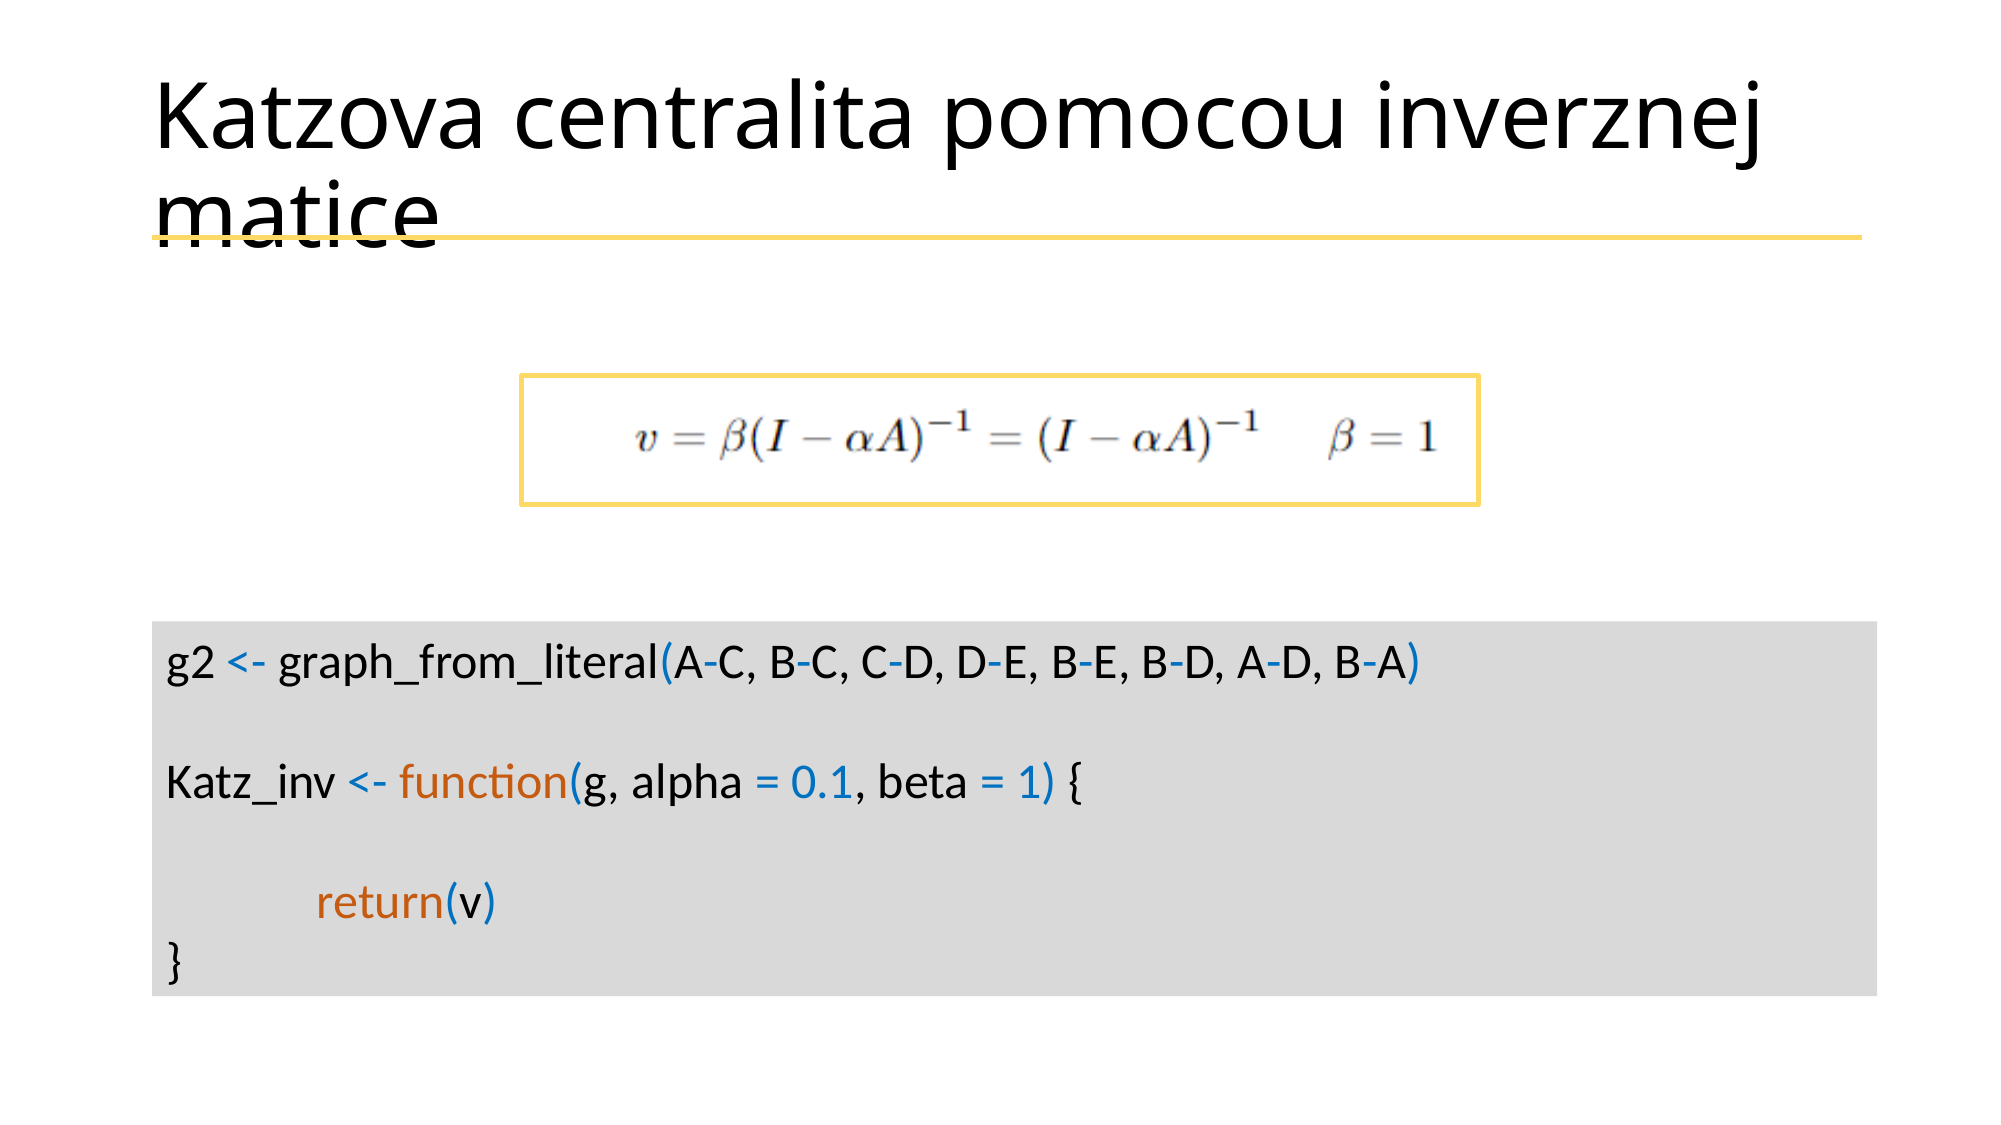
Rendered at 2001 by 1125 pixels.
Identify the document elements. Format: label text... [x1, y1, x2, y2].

picture [523, 378, 1477, 503]
text_box g2 <- graph_from_literal(A-C, B-C, C-D, D-E, B-E, B-D, A-D, B-A) Katz_inv <- function(g, alpha = 0.1, beta = 1) { return(v) } [152, 621, 1878, 997]
title Katzova centralita pomocou inverznej matice [137, 59, 1863, 278]
